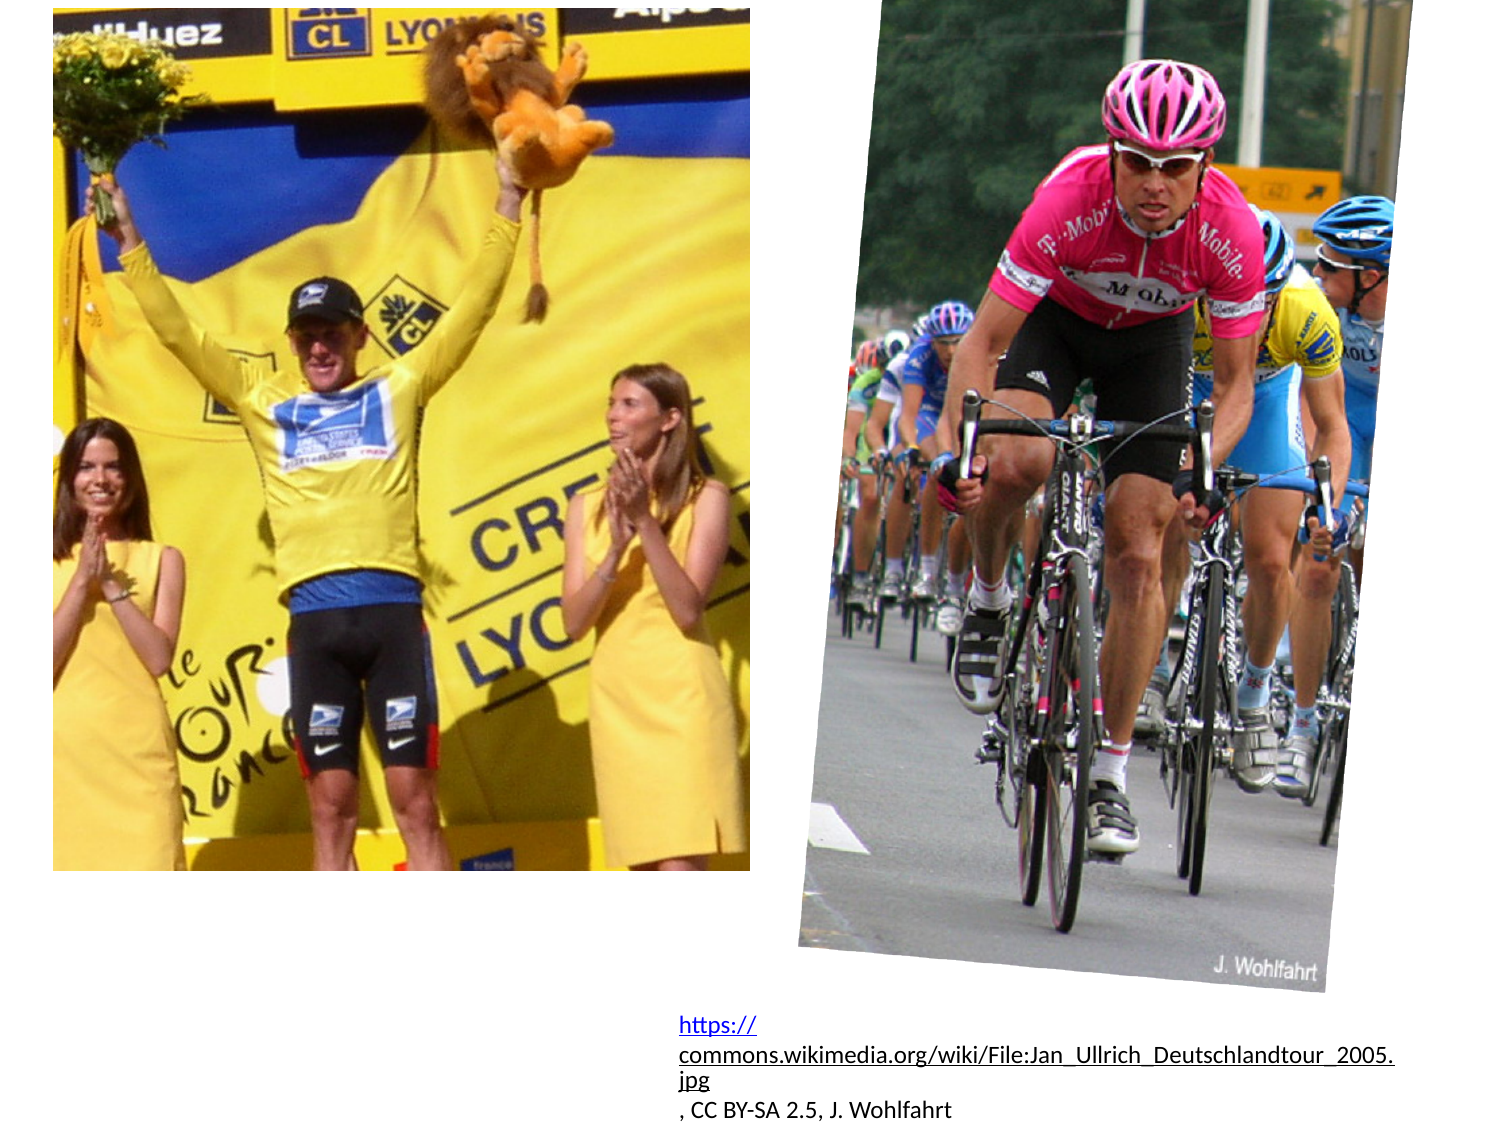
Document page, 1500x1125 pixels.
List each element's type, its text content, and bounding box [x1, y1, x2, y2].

picture [52, 8, 751, 871]
picture [799, 0, 1413, 992]
text_box https://commons.wikimedia.org/wiki/File:Jan_Ullrich_Deutschlandtour_2005.jpg, CC BY-SA 2.5, J. Wohlfahrt [664, 1000, 1415, 1106]
